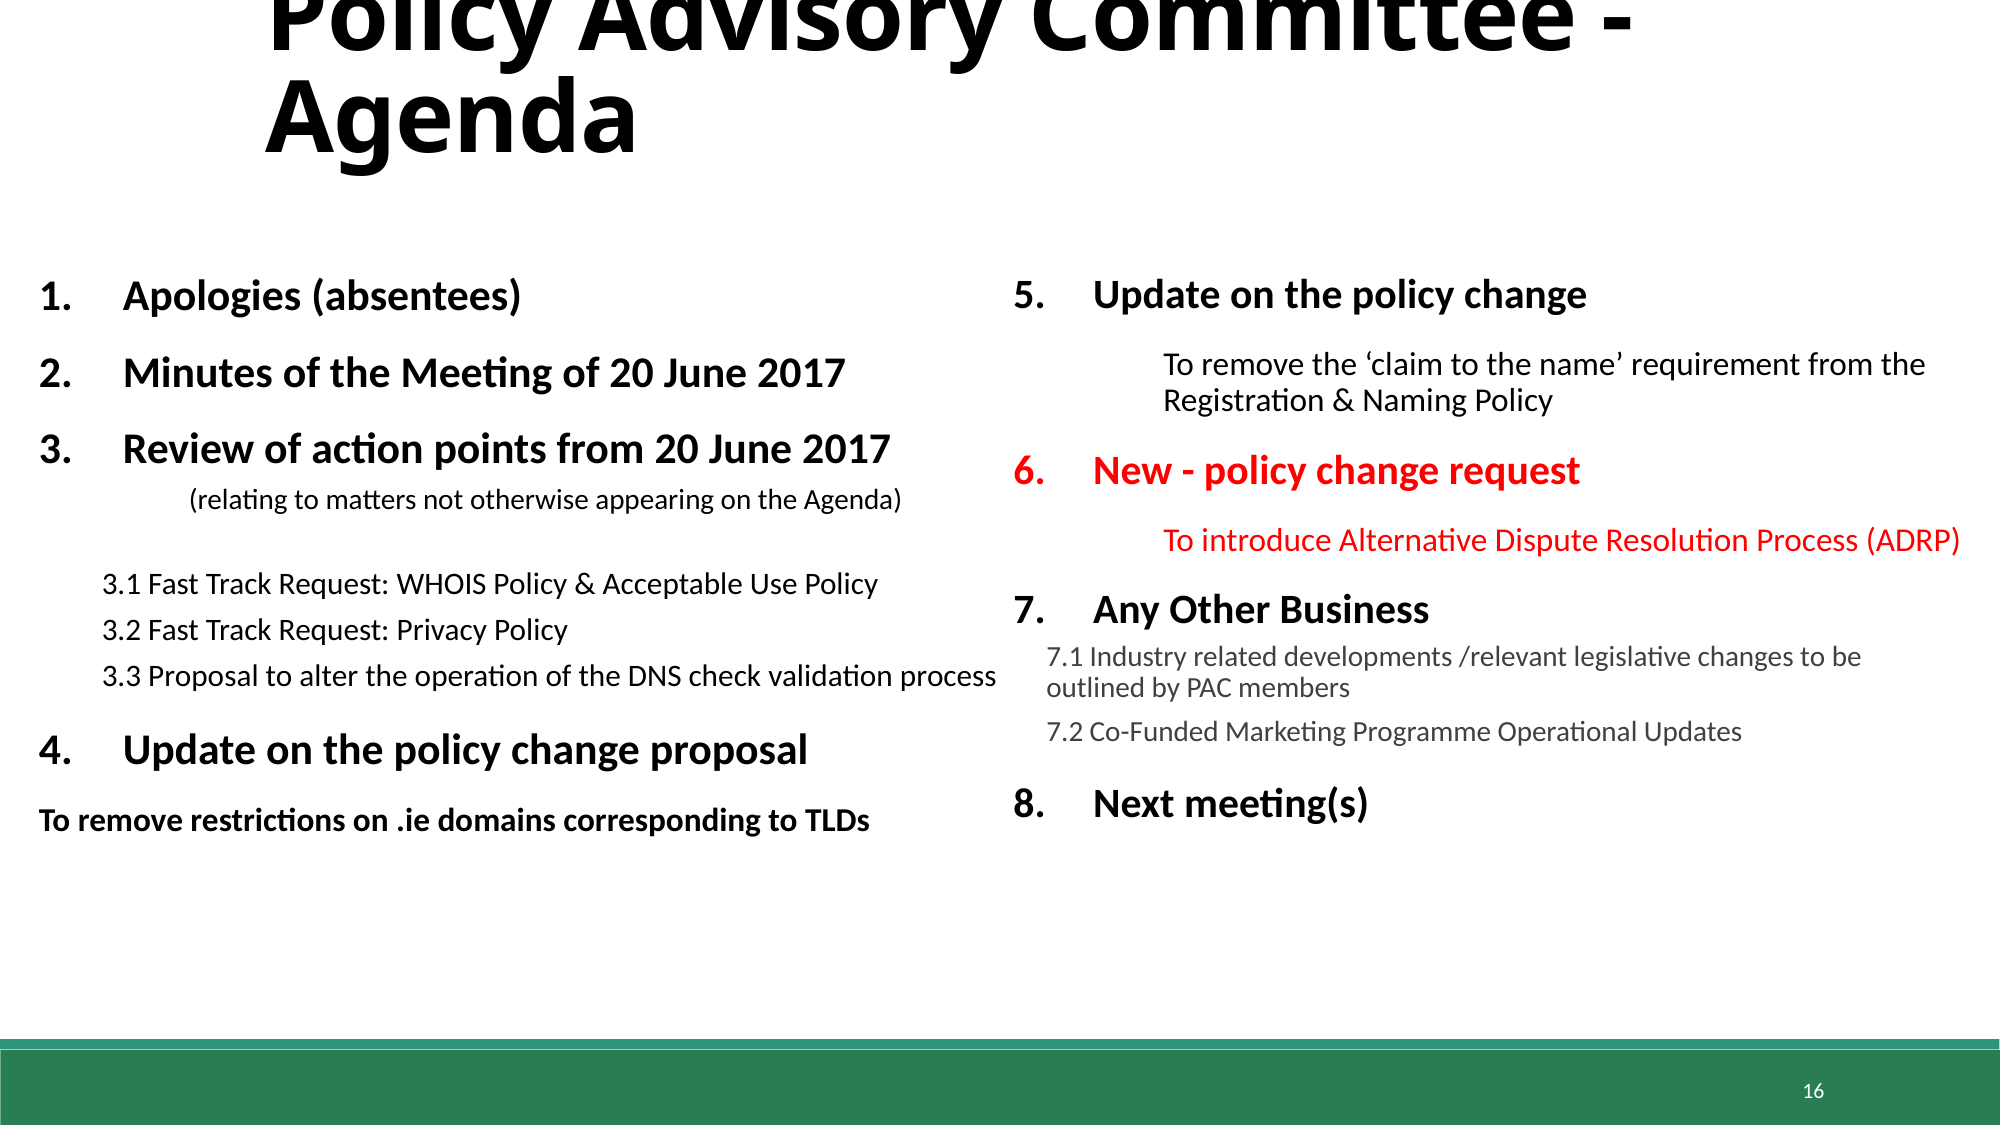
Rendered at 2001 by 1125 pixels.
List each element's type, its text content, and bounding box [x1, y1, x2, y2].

list 1. Apologies (absentees) 2. Minutes of the Meeting of 20 June 2017 3. Review of action points from 20 June 2017 (relating to matters not otherwise appearing on the Agenda) 3.1 Fast Track Request: WHOIS Policy & Acceptable Use Policy 3.2 Fast Track Request: Privacy Policy 3.3 Proposal to alter the operation of the DNS check validation process 4. Update on the policy change proposal To remove restrictions on .ie domains corresponding to TLDs [38, 265, 1001, 1090]
title Policy Advisory Committee - Agenda [250, 63, 1901, 301]
slide_number 16 [1624, 1059, 1840, 1120]
list 5. Update on the policy change To remove the ‘claim to the name’ requirement from the Registration & Naming Policy 6. New - policy change request To introduce Alternative Dispute Resolution Process (ADRP) 7. Any Other Business 7.1 Industry related developments /relevant legislative changes to be outlined by PAC members 7.2 Co-Funded Marketing Programme Operational Updates 8. Next meeting(s) [1013, 265, 2000, 1046]
